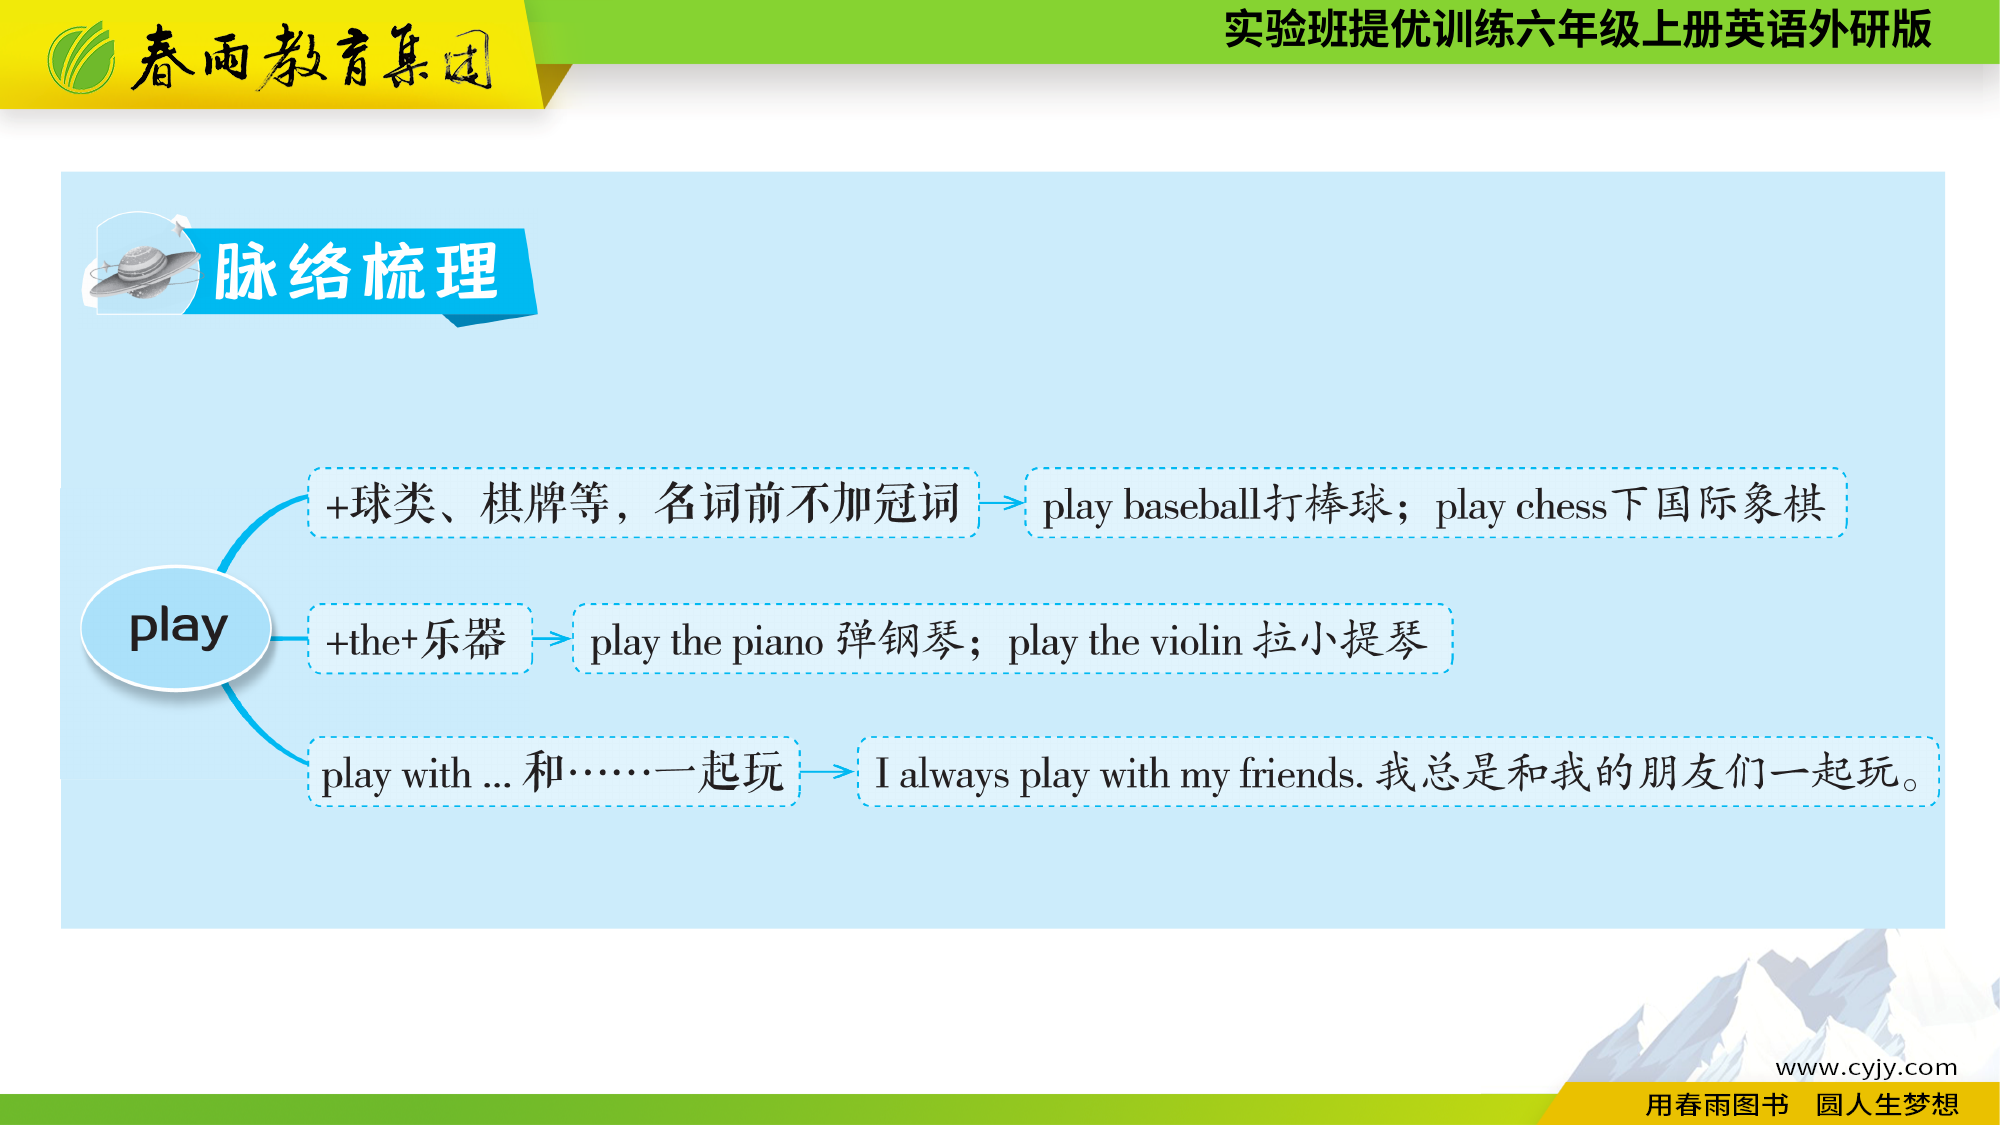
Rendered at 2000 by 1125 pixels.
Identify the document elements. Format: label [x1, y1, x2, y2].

picture [0, 0, 2000, 1125]
text_box [61, 171, 1946, 472]
text_box [61, 811, 1946, 929]
